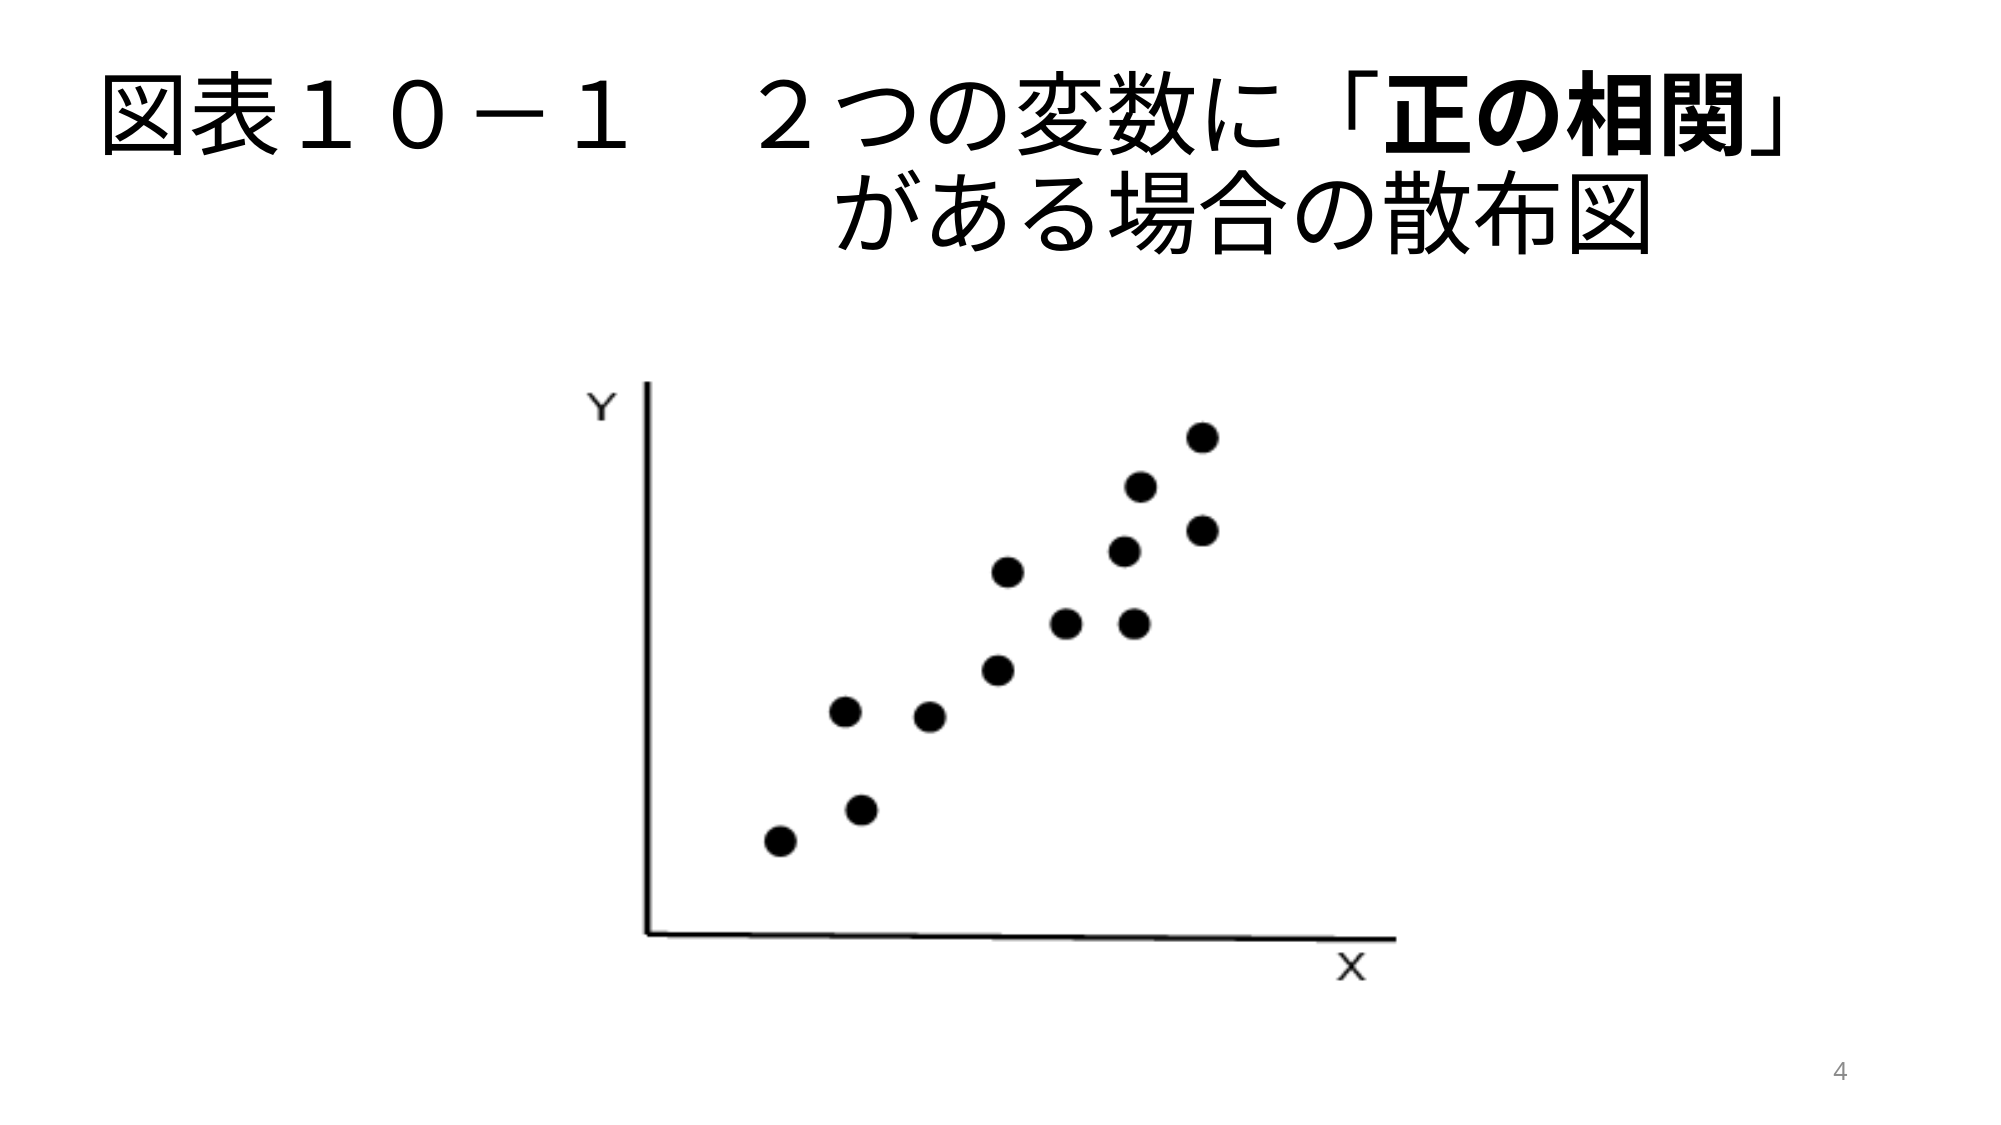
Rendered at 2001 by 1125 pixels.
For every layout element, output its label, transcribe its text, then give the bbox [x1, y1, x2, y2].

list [578, 380, 1402, 990]
title 図表１０－１ ２つの変数に「正の相関」 がある場合の散布図 [82, 59, 1863, 278]
slide_number 4 [1412, 1042, 1863, 1103]
